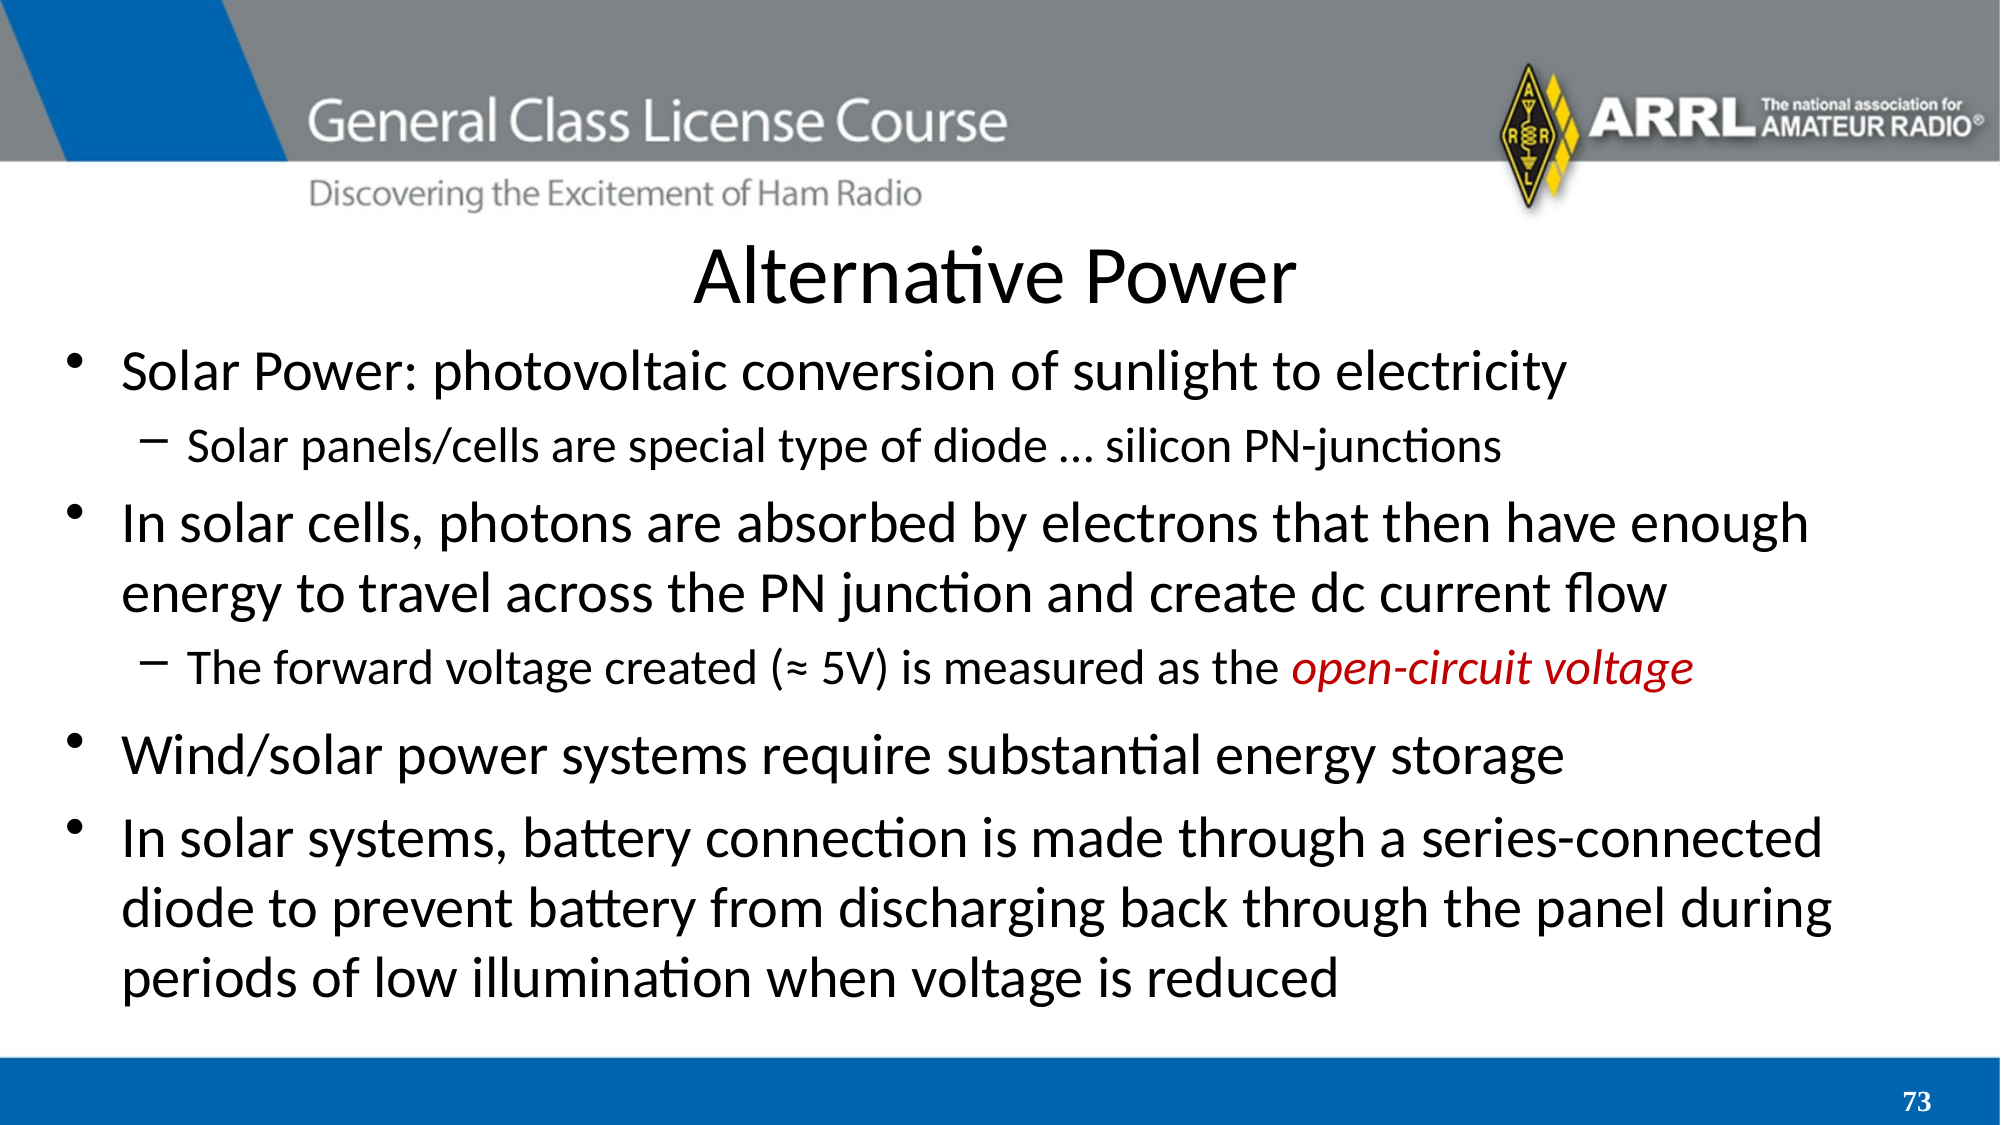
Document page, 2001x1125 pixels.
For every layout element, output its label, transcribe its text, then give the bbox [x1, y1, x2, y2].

list Solar Power: photovoltaic conversion of sunlight to electricity Solar panels/cells are special type of diode … silicon PN-junctions In solar cells, photons are absorbed by electrons that then have enough energy to travel across the PN junction and create dc current flow The forward voltage created (≈ 5V) is measured as the open-circuit voltage Wind/solar power systems require substantial energy storage In solar systems, battery connection is made through a series-connected diode to prevent battery from discharging back through the panel during periods of low illumination when voltage is reduced [50, 324, 1938, 1038]
picture [0, 0, 2001, 1125]
title Alternative Power [96, 212, 1897, 324]
